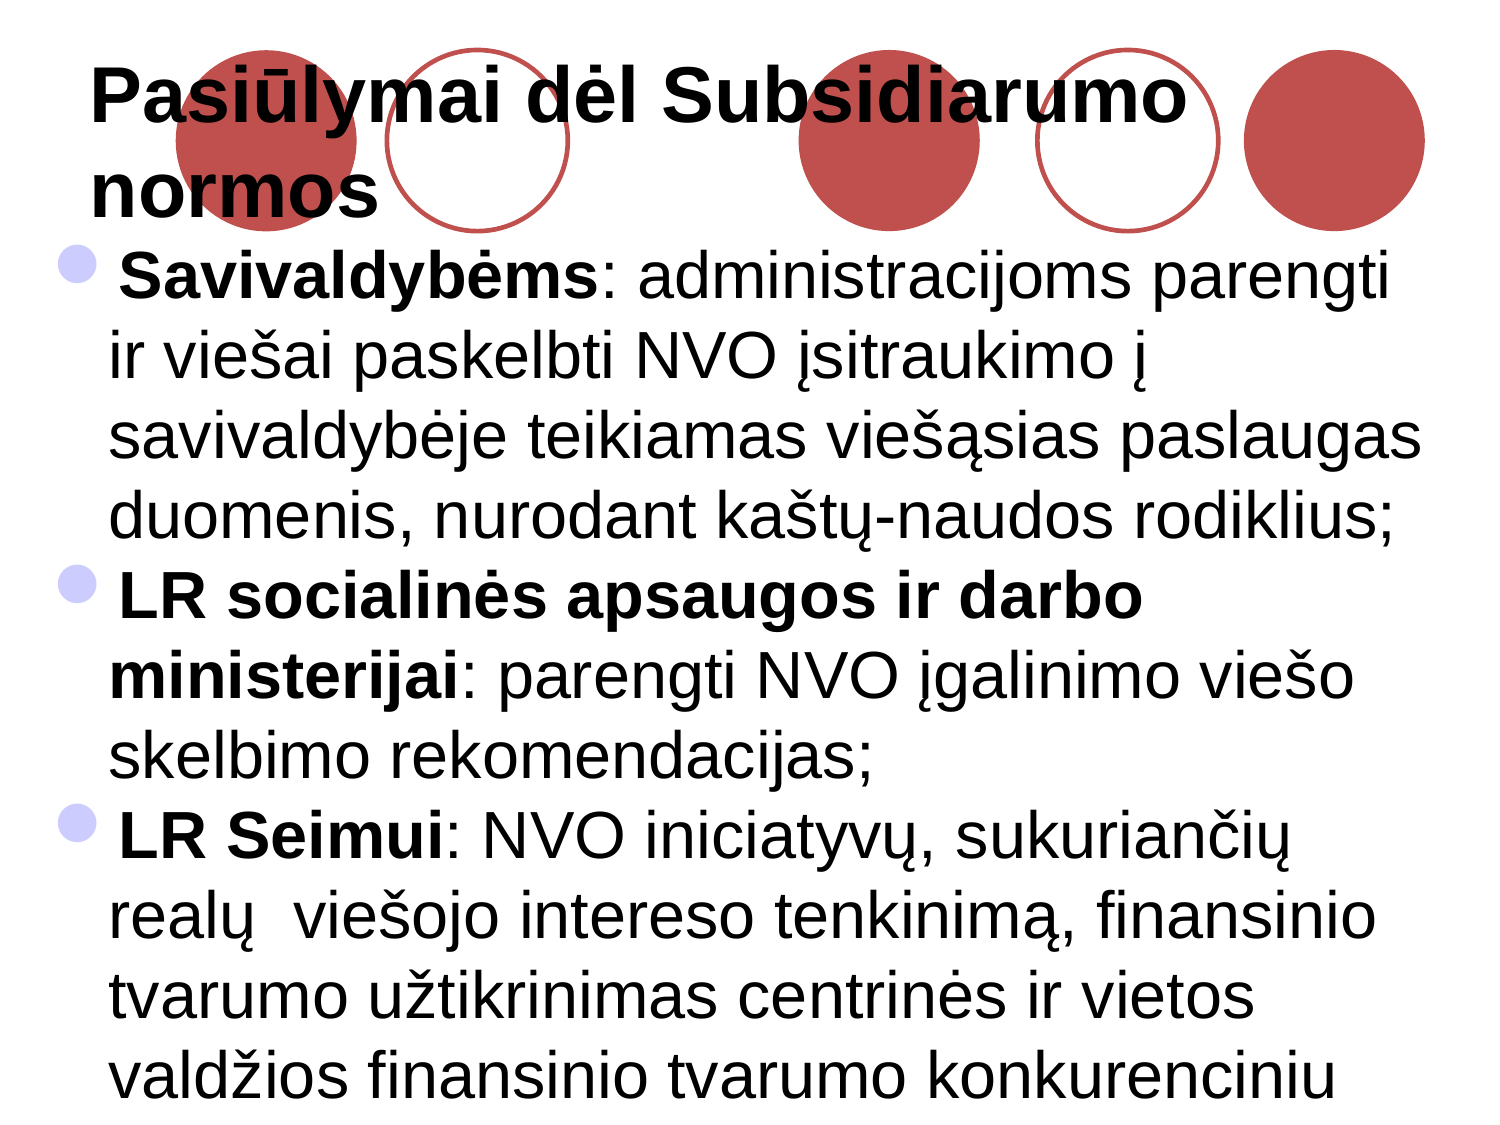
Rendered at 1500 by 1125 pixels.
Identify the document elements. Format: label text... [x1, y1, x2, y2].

text_box Savivaldybėms: administracijoms parengti ir viešai paskelbti NVO įsitraukimo į savivaldybėje teikiamas viešąsias paslaugas duomenis, nurodant kaštų-naudos rodiklius; LR socialinės apsaugos ir darbo ministerijai: parengti NVO įgalinimo viešo skelbimo rekomendacijas; LR Seimui: NVO iniciatyvų, sukuriančių realų viešojo intereso tenkinimą, finansinio tvarumo užtikrinimas centrinės ir vietos valdžios finansinio tvarumo konkurenciniu pagrindu, teisinės bazės sukūrimas – LR nevyriausybinių organizacijų plėtros įstatymo 5 str. 1 d. papildymas: 4 p. „leidžiant perimti viešųjų paslaugų teikimą to pageidaujantiems piliečiams ir perskirstant tokių paslaugų biudžetus tarp valstybės ir savivaldybės institucijų ir įstaigų bei nevyriausybinių organizacijų Lietuvos Respublikos Vyriausybės nustatyta tvarka“. LR Seimui: LR teisėkūros pagrindų įstatymo 10 str. papildymas: 9 d. „Nevyriausybinių organizacijų atstovų apmokėjimo už darbą teisės akto projektui rengti darbo grupėje (komisijoje) tvarką nustato Lietuvos Respublikos Vyriausybė.“ [37, 224, 1463, 1075]
text_box Pasiūlymai dėl Subsidiarumo normos [75, 45, 1425, 224]
